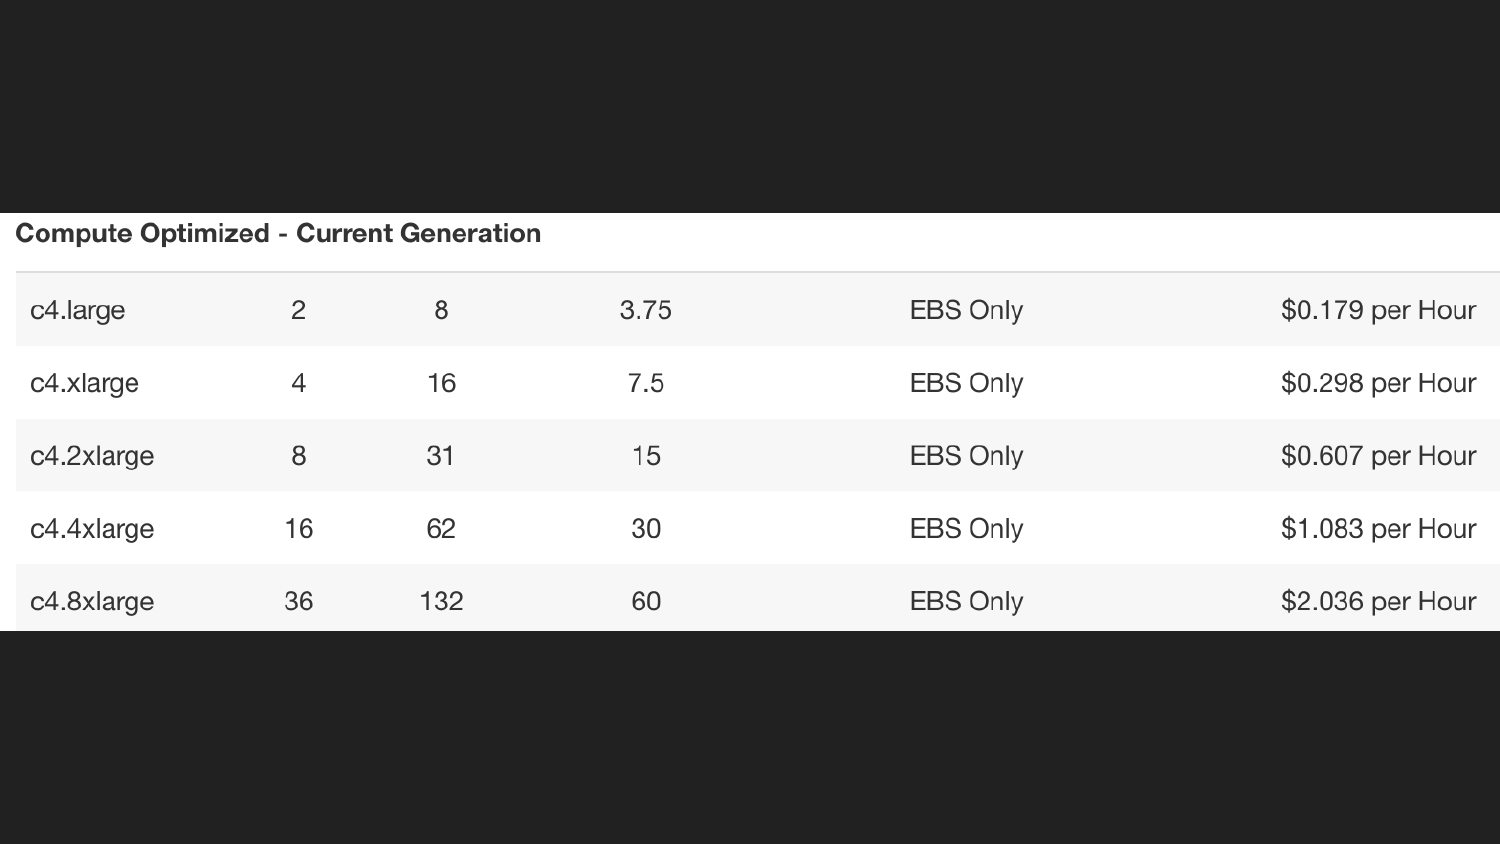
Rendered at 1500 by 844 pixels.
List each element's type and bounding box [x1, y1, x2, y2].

picture [0, 213, 1500, 631]
